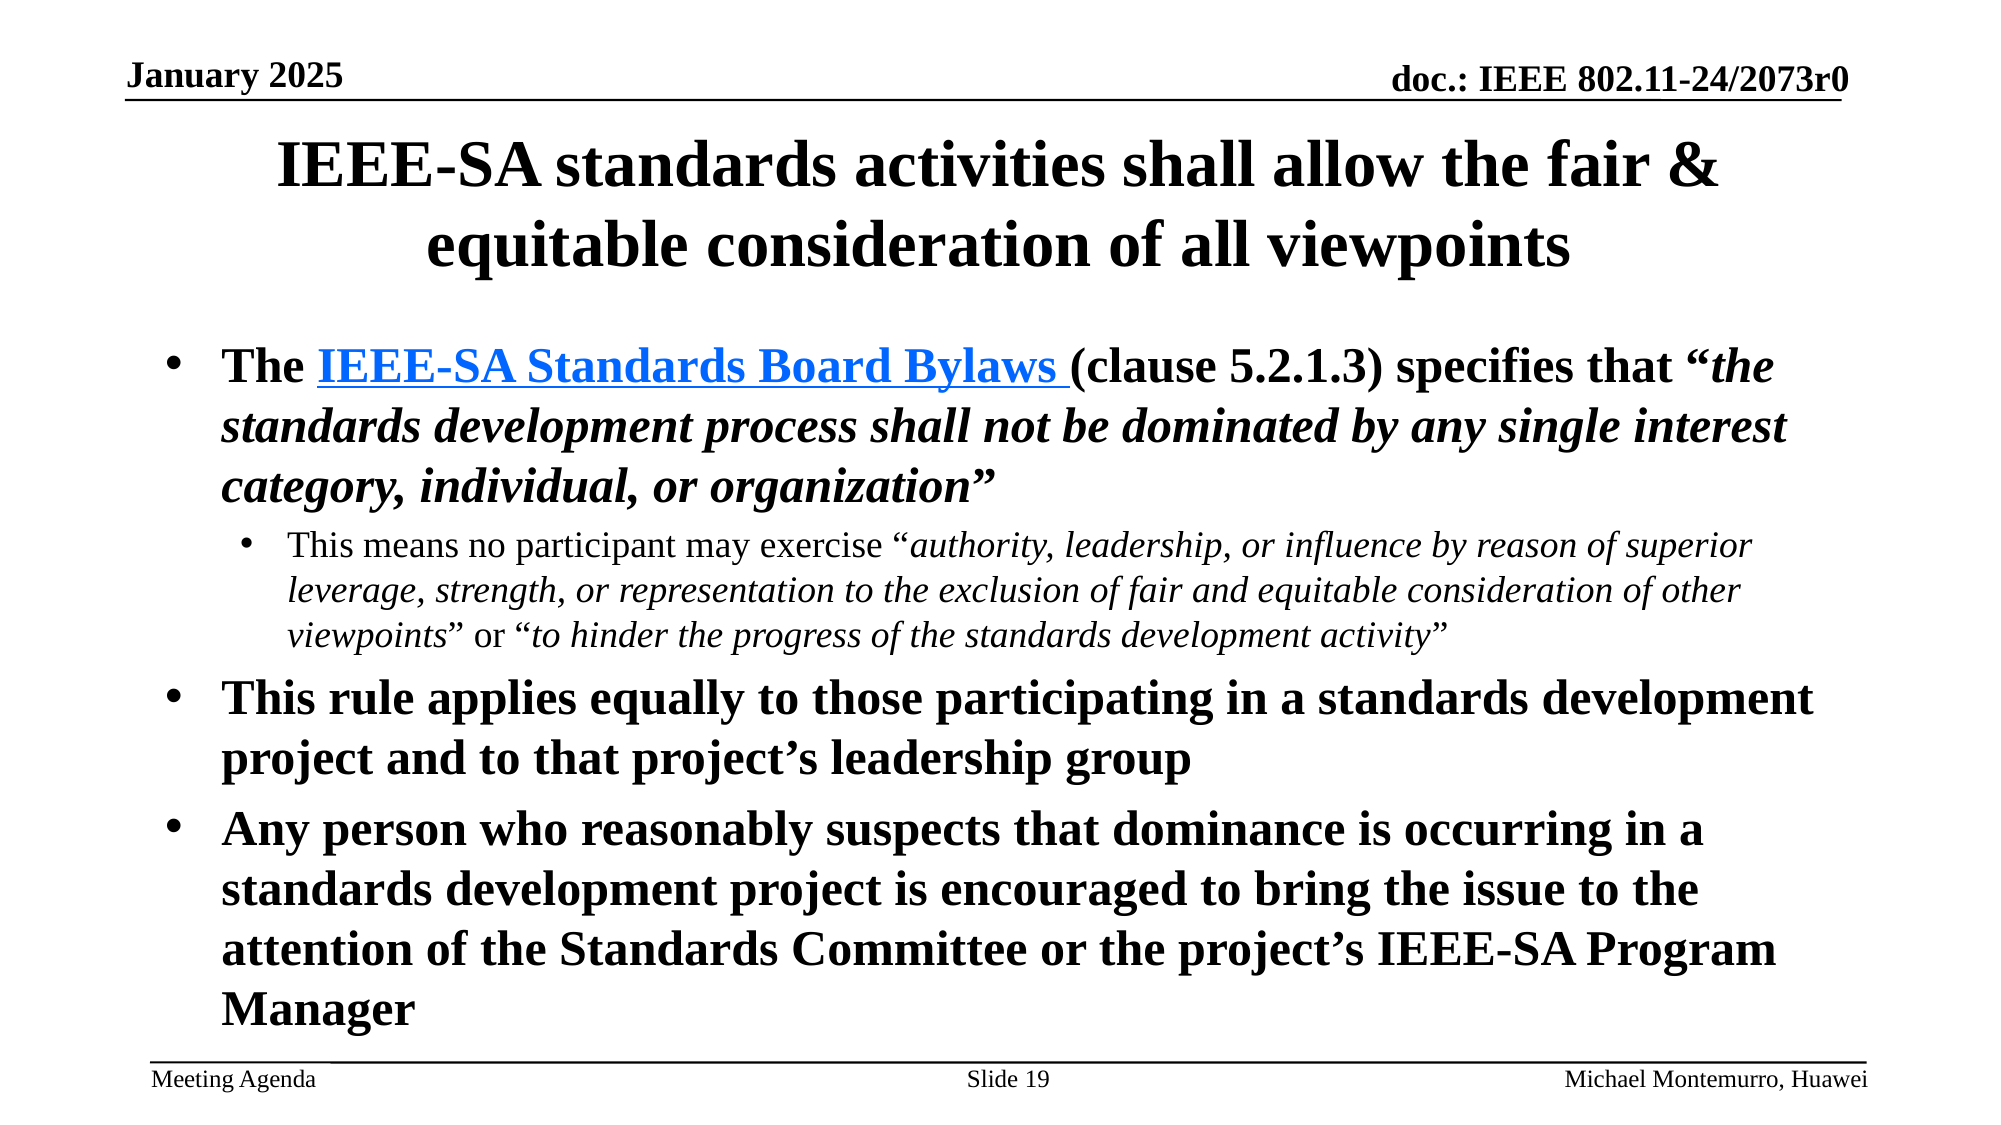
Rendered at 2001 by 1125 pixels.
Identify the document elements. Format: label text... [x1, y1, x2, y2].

slide_number Slide 19 [964, 1061, 1053, 1093]
title IEEE-SA standards activities shall allow the fair & equitable consideration of all viewpoints [150, 112, 1850, 288]
footer Michael Montemurro, Huawei [1266, 1061, 1869, 1093]
list The IEEE-SA Standards Board Bylaws (clause 5.2.1.3) specifies that “the standards development process shall not be dominated by any single interest category, individual, or organization” This means no participant may exercise “authority, leadership, or influence by reason of superior leverage, strength, or representation to the exclusion of fair and equitable consideration of other viewpoints” or “to hinder the progress of the standards development activity” This rule applies equally to those participating in a standards development project and to that project’s leadership group Any person who reasonably suspects that dominance is occurring in a standards development project is encouraged to bring the issue to the attention of the Standards Committee or the project’s IEEE-SA Program Manager [150, 324, 1850, 1000]
